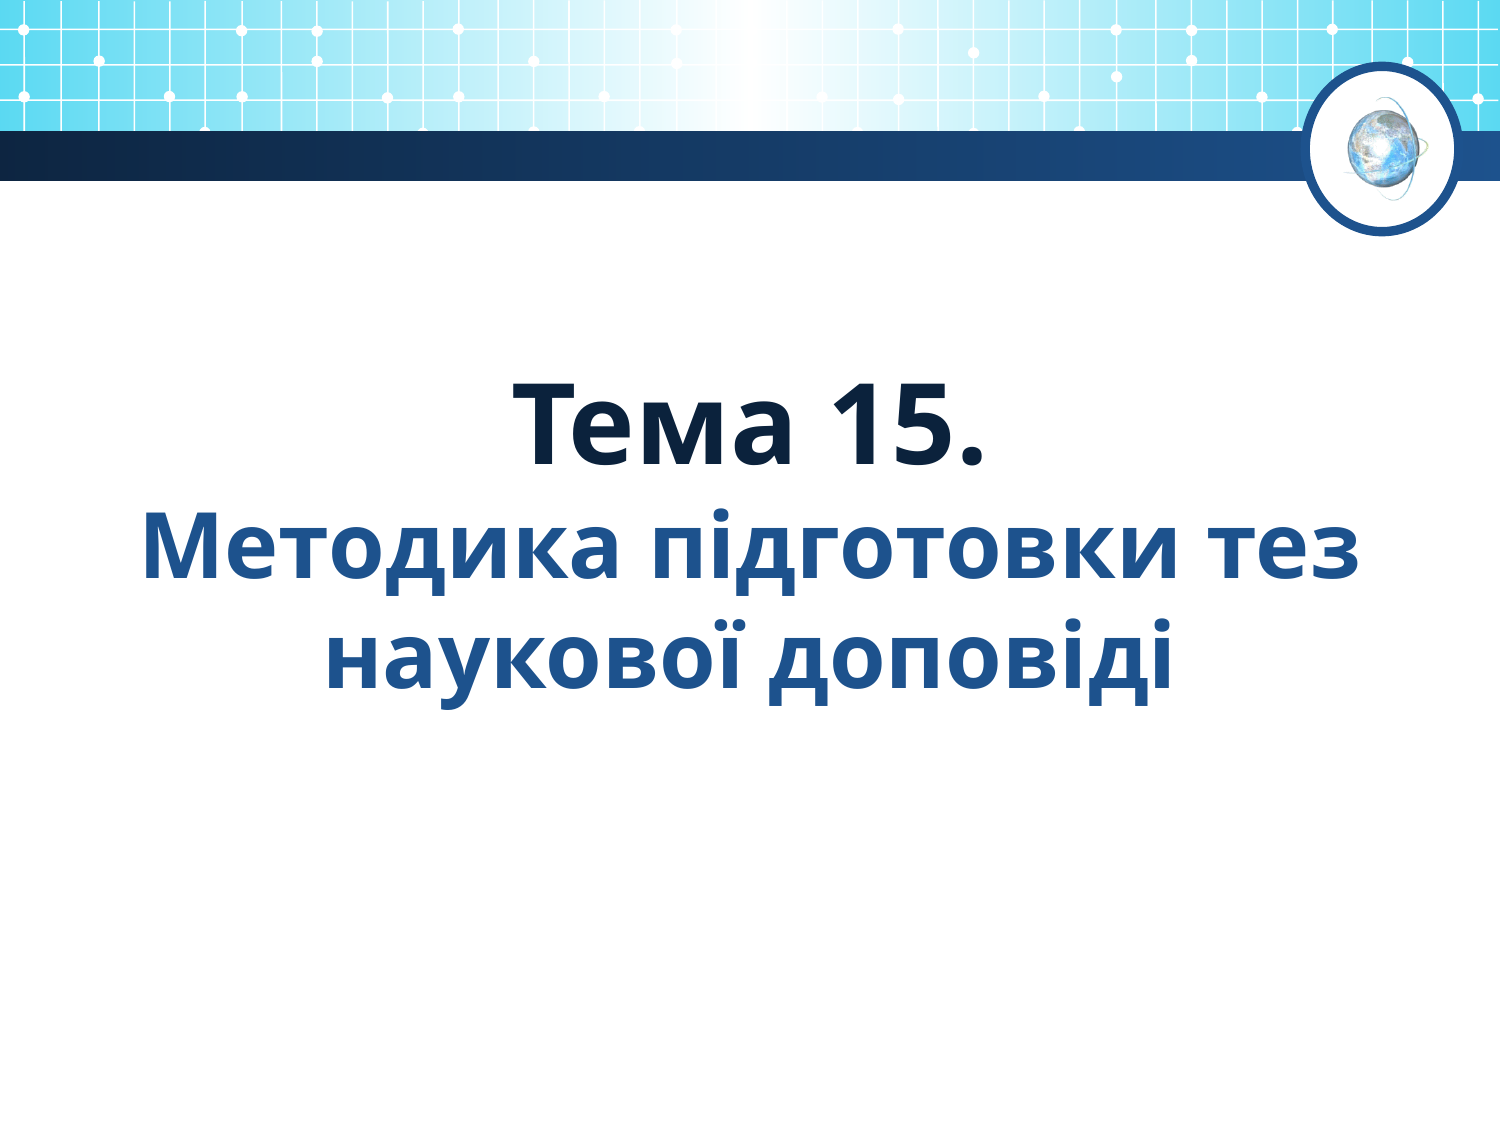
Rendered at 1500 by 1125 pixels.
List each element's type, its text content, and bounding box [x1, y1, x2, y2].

title Тема 15. Методика підготовки тез наукової доповіді [0, 125, 1500, 934]
picture [1314, 72, 1450, 125]
